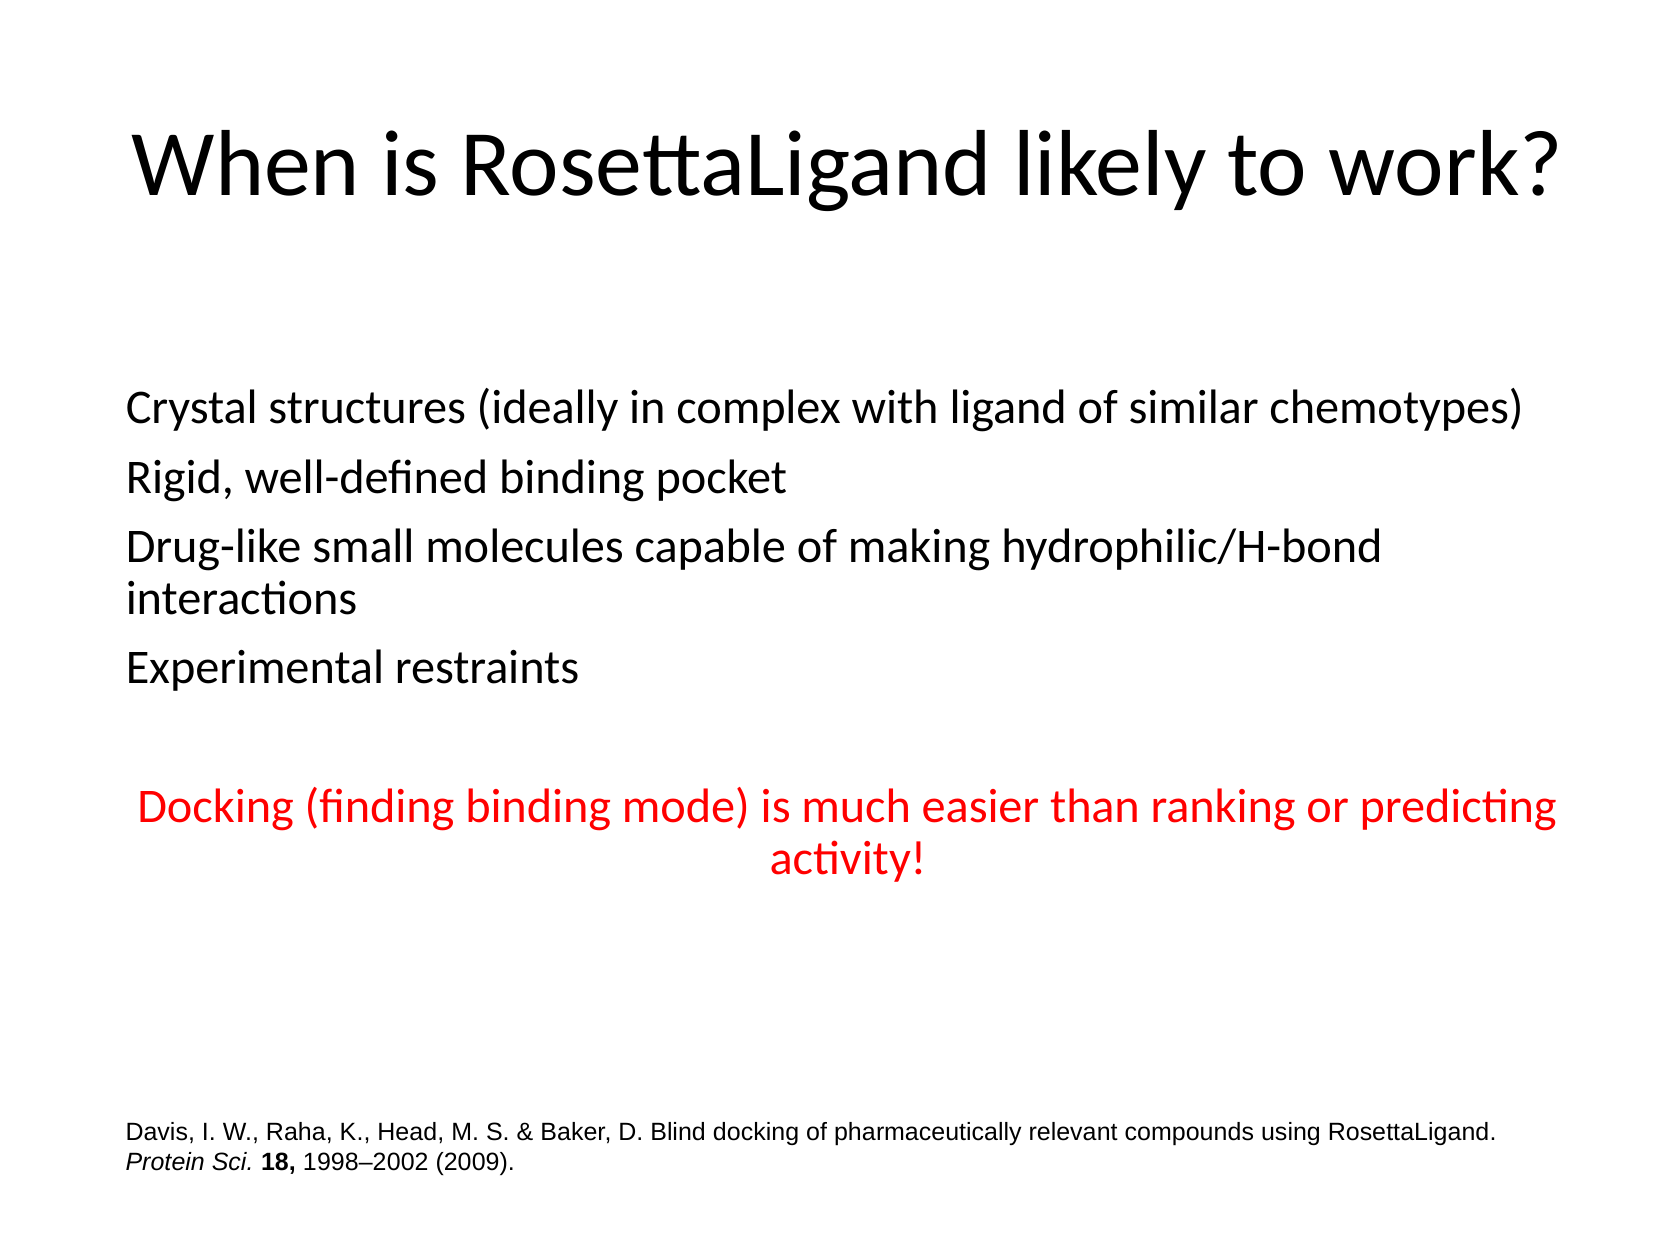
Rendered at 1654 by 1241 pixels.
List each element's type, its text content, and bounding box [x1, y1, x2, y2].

title When is RosettaLigand likely to work? [110, 45, 1586, 285]
list Crystal structures (ideally in complex with ligand of similar chemotypes) Rigid, well-defined binding pocket Drug-like small molecules capable of making hydrophilic/H-bond interactions Experimental restraints Docking (finding binding mode) is much easier than ranking or predicting activity! [110, 374, 1586, 1045]
text_box Davis, I. W., Raha, K., Head, M. S. & Baker, D. Blind docking of pharmaceutically relevant compounds using RosettaLigand. Protein Sci. 18, 1998–2002 (2009). [110, 1107, 1586, 1186]
